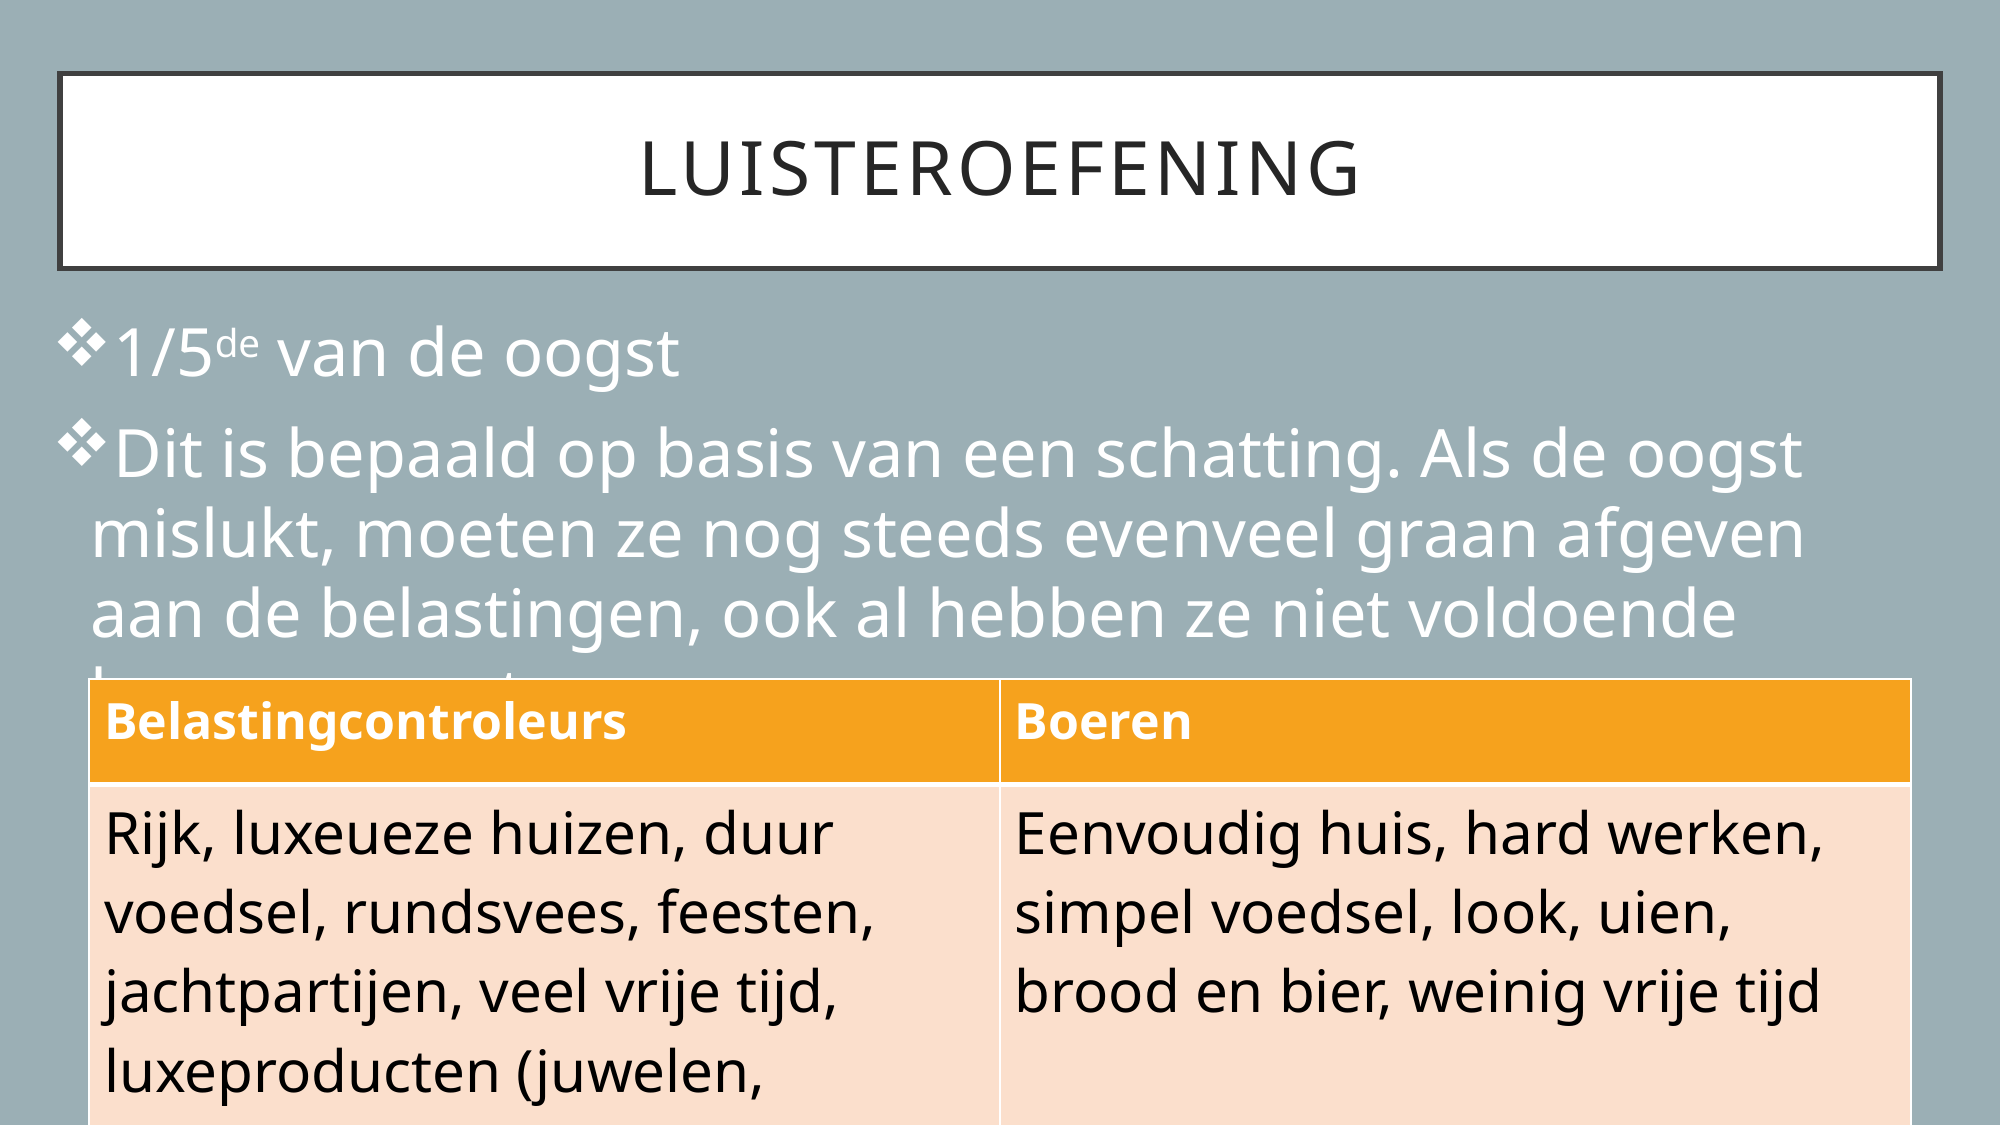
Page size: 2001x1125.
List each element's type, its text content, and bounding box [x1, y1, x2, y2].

table_header Boeren [1001, 680, 1910, 782]
table_cell Eenvoudig huis, hard werken, simpel voedsel, look, uien, brood en bier, weinig vrije tijd [1001, 787, 1910, 1125]
table_cell Rijk, luxeueze huizen, duur voedsel, rundsvees, feesten, jachtpartijen, veel vrije tijd, luxeproducten (juwelen, parfum, ..) [90, 787, 999, 1125]
title LUISTEROEFENING [57, 71, 1943, 271]
table_header Belastingcontroleurs [90, 680, 999, 782]
list 1/5de van de oogst Dit is bepaald op basis van een schatting. Als de oogst mislukt, moeten ze nog steeds evenveel graan afgeven aan de belastingen, ook al hebben ze niet voldoende kunnen oogsten. [37, 302, 1940, 1125]
